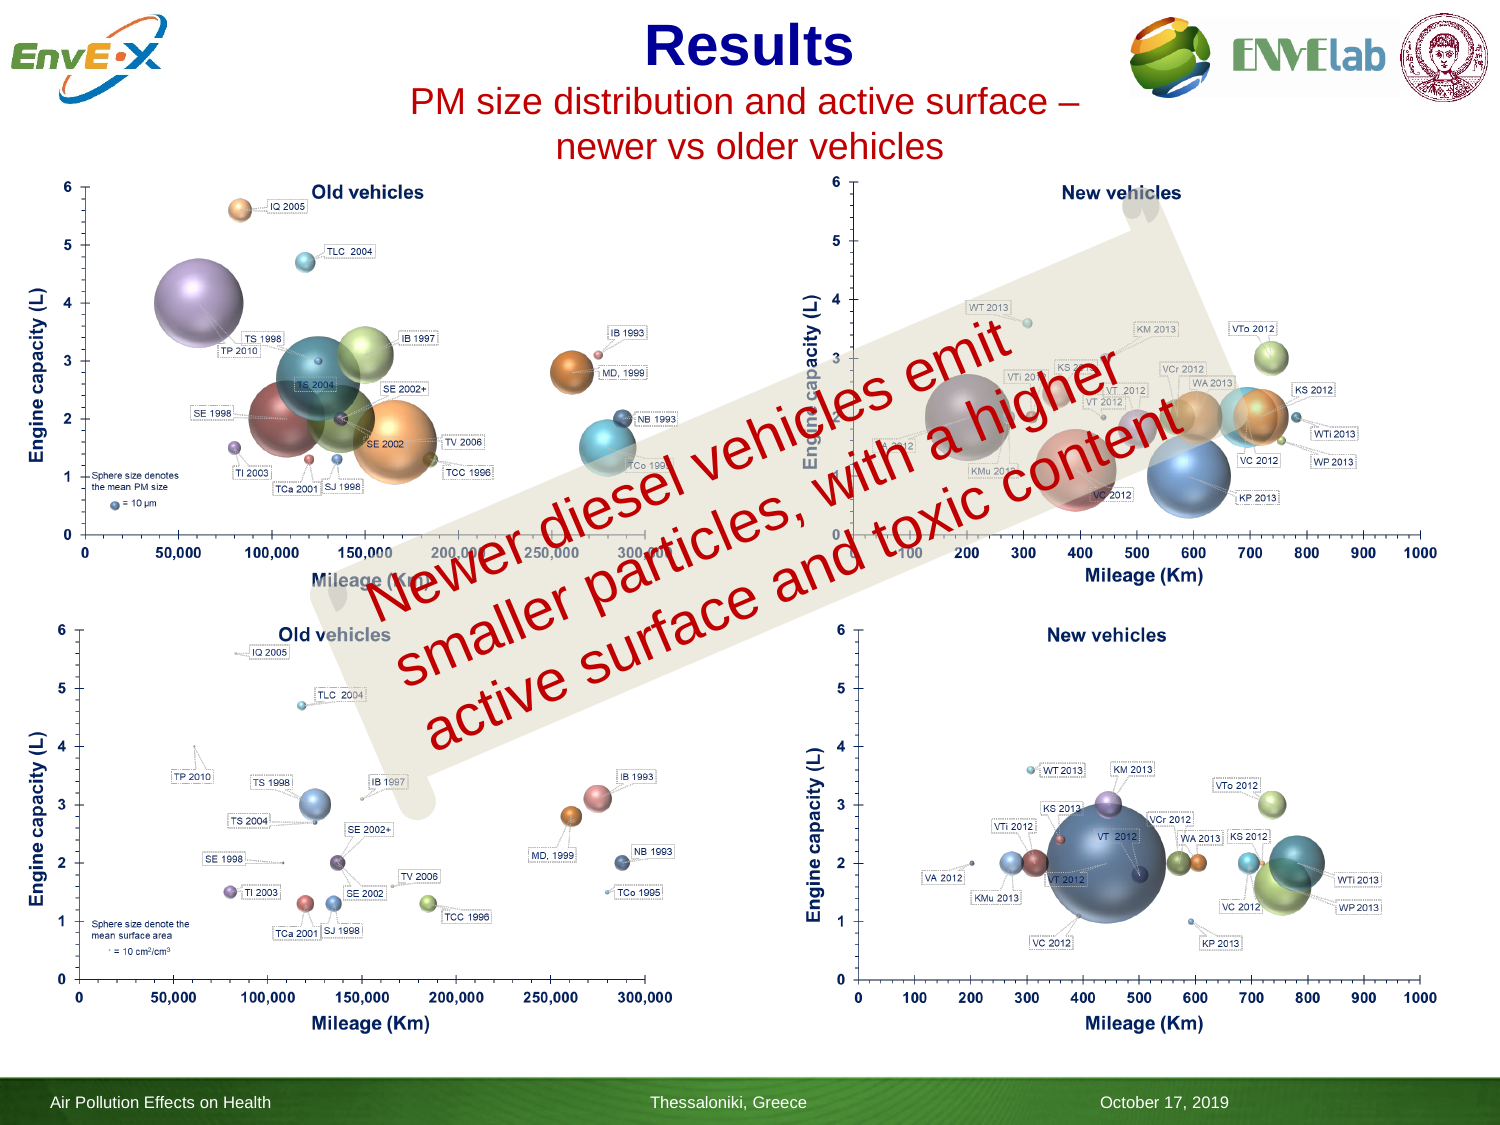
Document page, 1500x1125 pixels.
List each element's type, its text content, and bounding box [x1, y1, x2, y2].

picture [796, 621, 1452, 1036]
picture [23, 621, 678, 1036]
picture [1425, 13, 1488, 102]
picture [796, 172, 1452, 587]
picture [0, 1076, 1500, 1125]
picture [0, 8, 74, 107]
text_box Newer diesel vehicles emit smaller particles, with a higher active surface and toxic content [310, 376, 849, 668]
text_box Results PM size distribution and active surface – newer vs older vehicles [74, 0, 1425, 173]
picture [23, 177, 678, 592]
